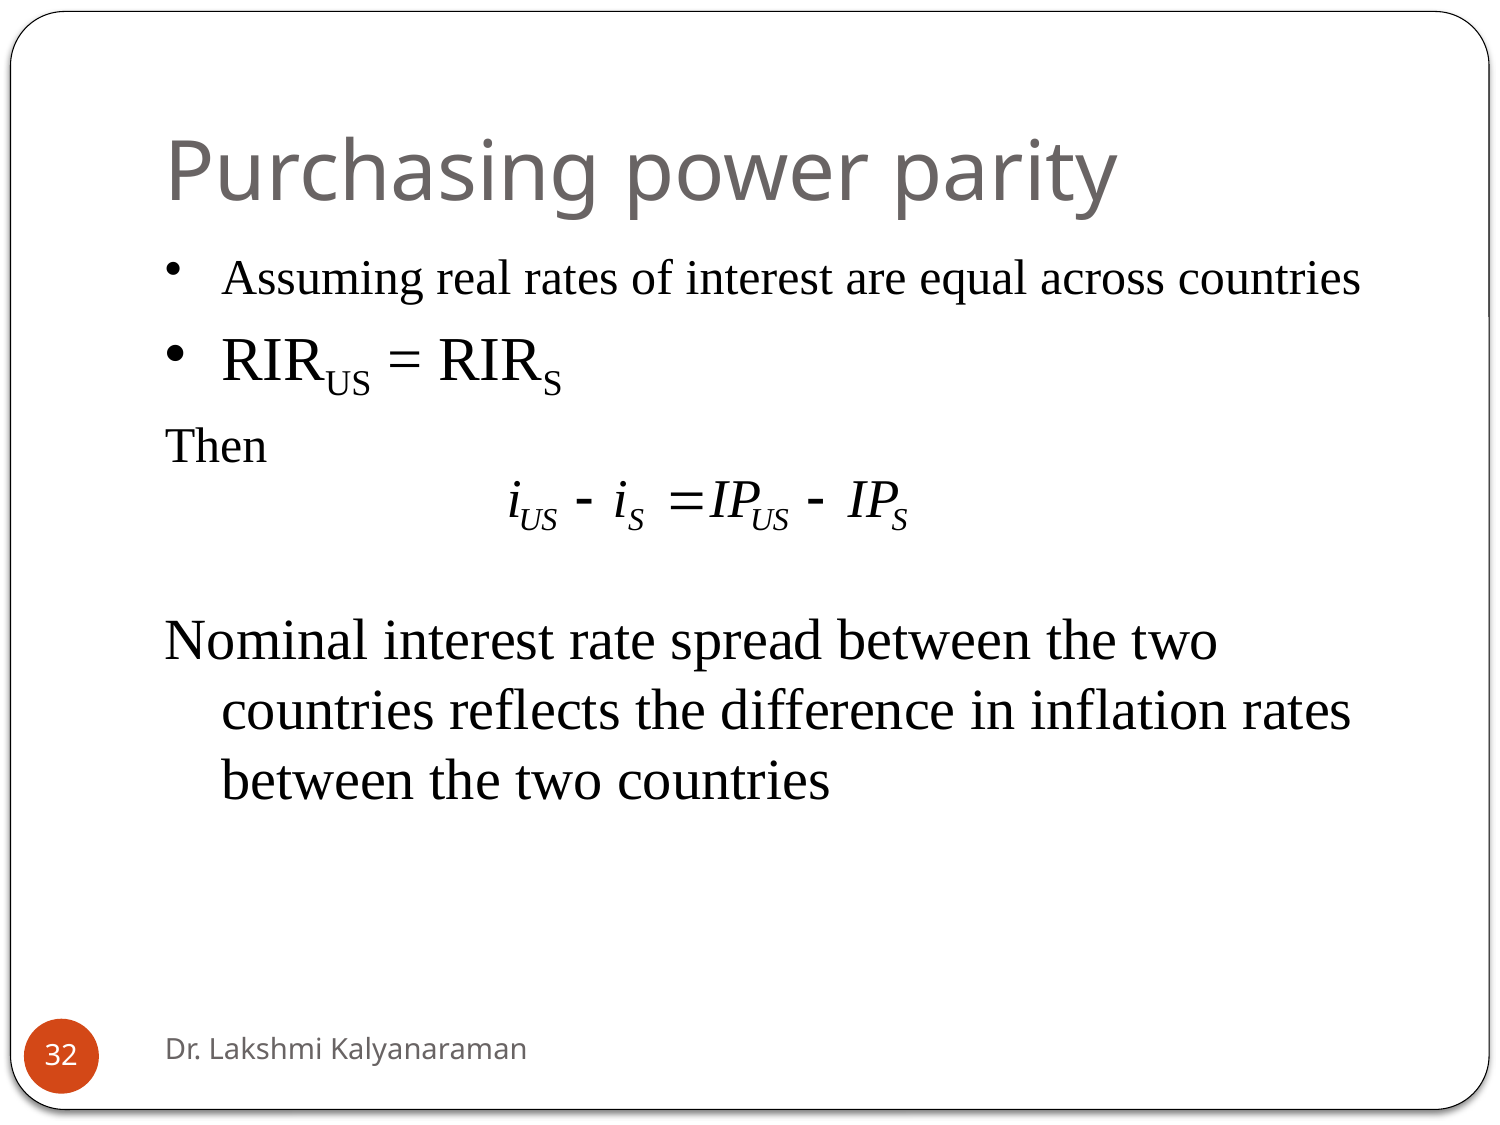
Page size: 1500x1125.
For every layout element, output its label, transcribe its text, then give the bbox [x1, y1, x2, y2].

footer Dr. Lakshmi Kalyanaraman [150, 1012, 800, 1088]
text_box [499, 462, 920, 545]
title Purchasing power parity [150, 45, 1425, 233]
slide_number 32 [23, 1018, 99, 1094]
list Assuming real rates of interest are equal across countries RIRUS = RIRS Then Nominal interest rate spread between the two countries reflects the difference in inflation rates between the two countries [150, 237, 1425, 988]
